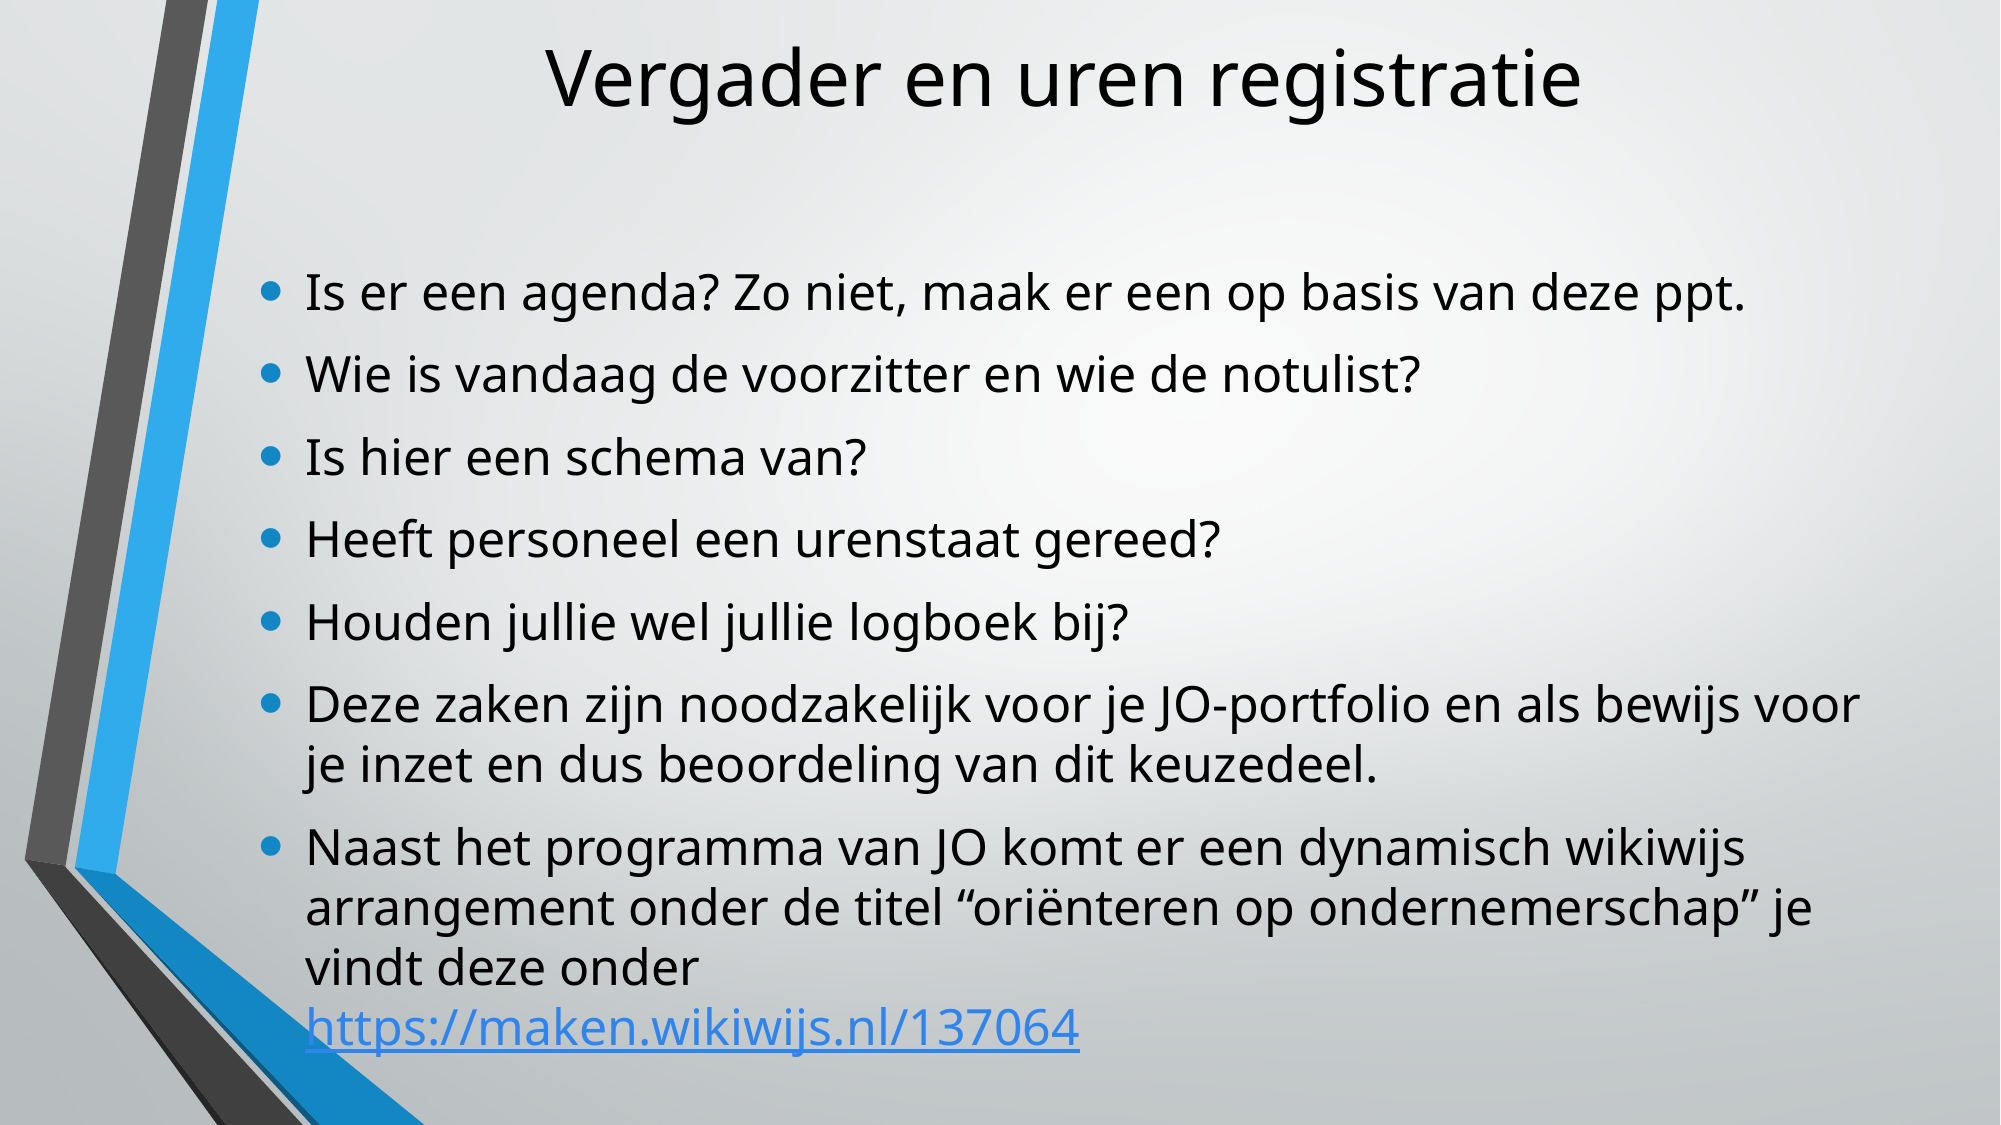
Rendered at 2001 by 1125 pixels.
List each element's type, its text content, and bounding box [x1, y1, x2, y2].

list Is er een agenda? Zo niet, maak er een op basis van deze ppt. Wie is vandaag de voorzitter en wie de notulist? Is hier een schema van? Heeft personeel een urenstaat gereed? Houden jullie wel jullie logboek bij? Deze zaken zijn noodzakelijk voor je JO-portfolio en als bewijs voor je inzet en dus beoordeling van dit keuzedeel. Naast het programma van JO komt er een dynamisch wikiwijs arrangement onder de titel “oriënteren op ondernemerschap” je vindt deze onder https://maken.wikiwijs.nl/137064 [243, 170, 1887, 1104]
title Vergader en uren registratie [243, 20, 1887, 130]
